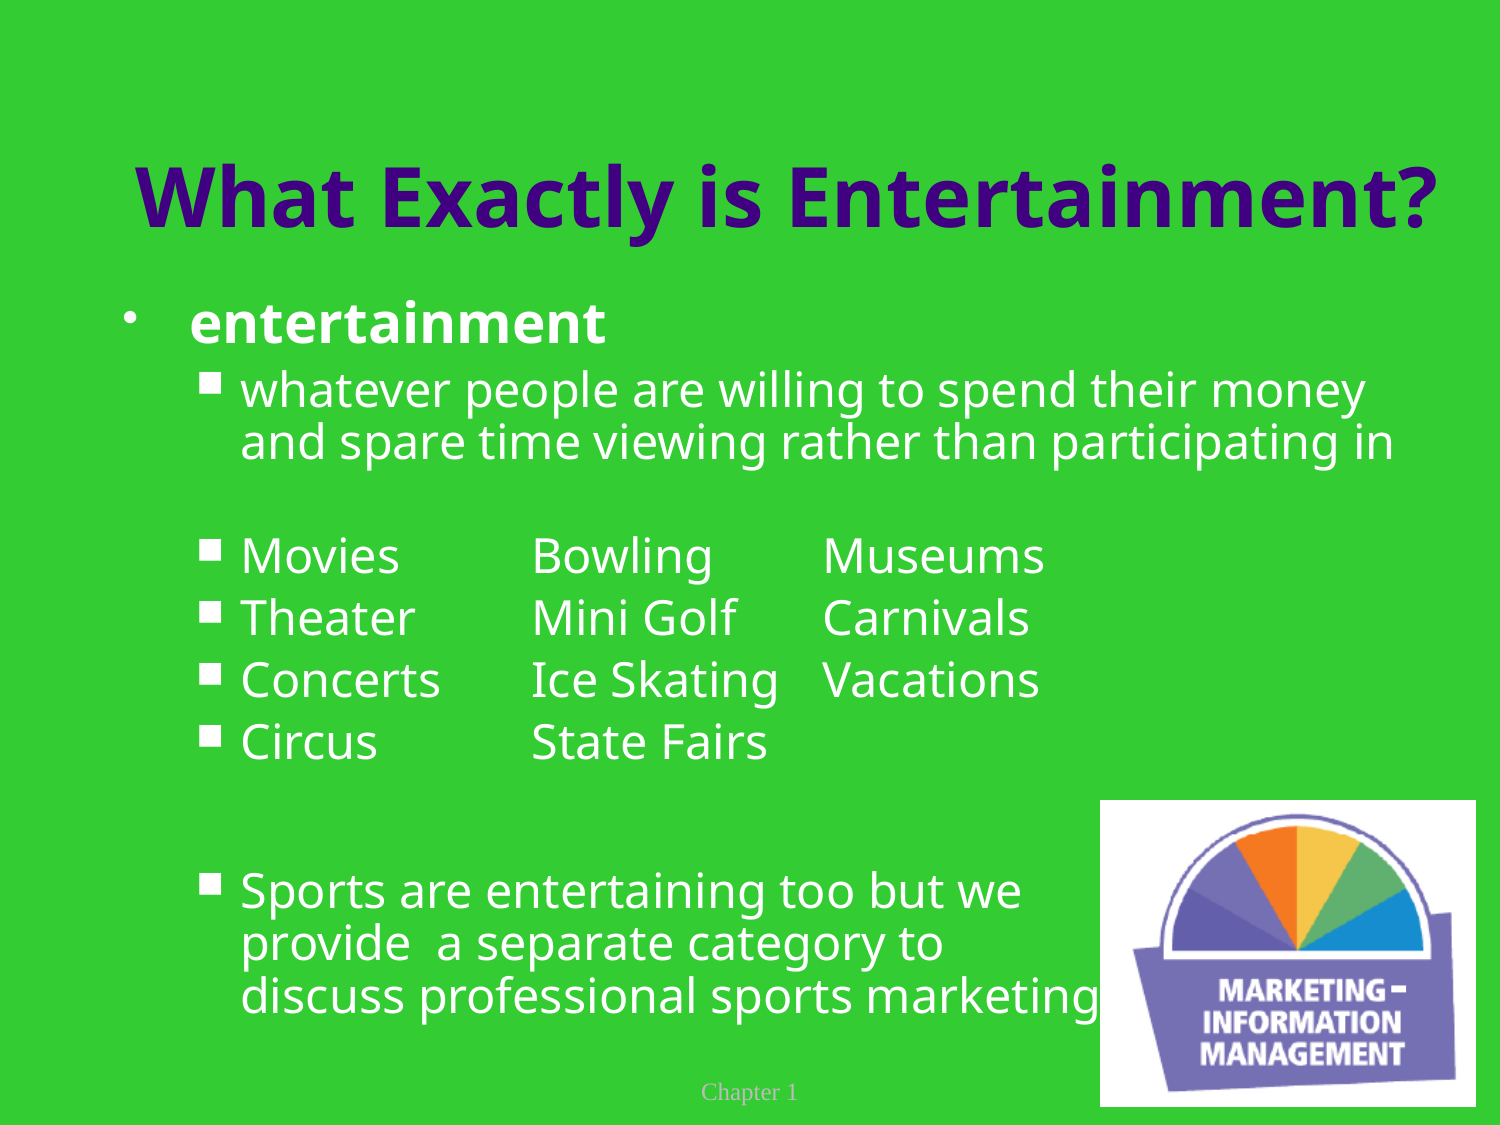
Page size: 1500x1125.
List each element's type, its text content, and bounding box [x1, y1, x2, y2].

footer Chapter 1 [512, 1052, 988, 1113]
title What Exactly is Entertainment? [112, 99, 1463, 288]
picture [1099, 799, 1478, 1110]
list entertainment whatever people are willing to spend their money and spare time viewing rather than participating in Movies Bowling Museums Theater Mini Golf Carnivals Concerts Ice Skating Vacations Circus State Fairs Sports are entertaining too but we provide a separate category to discuss professional sports marketing [87, 287, 1425, 1050]
